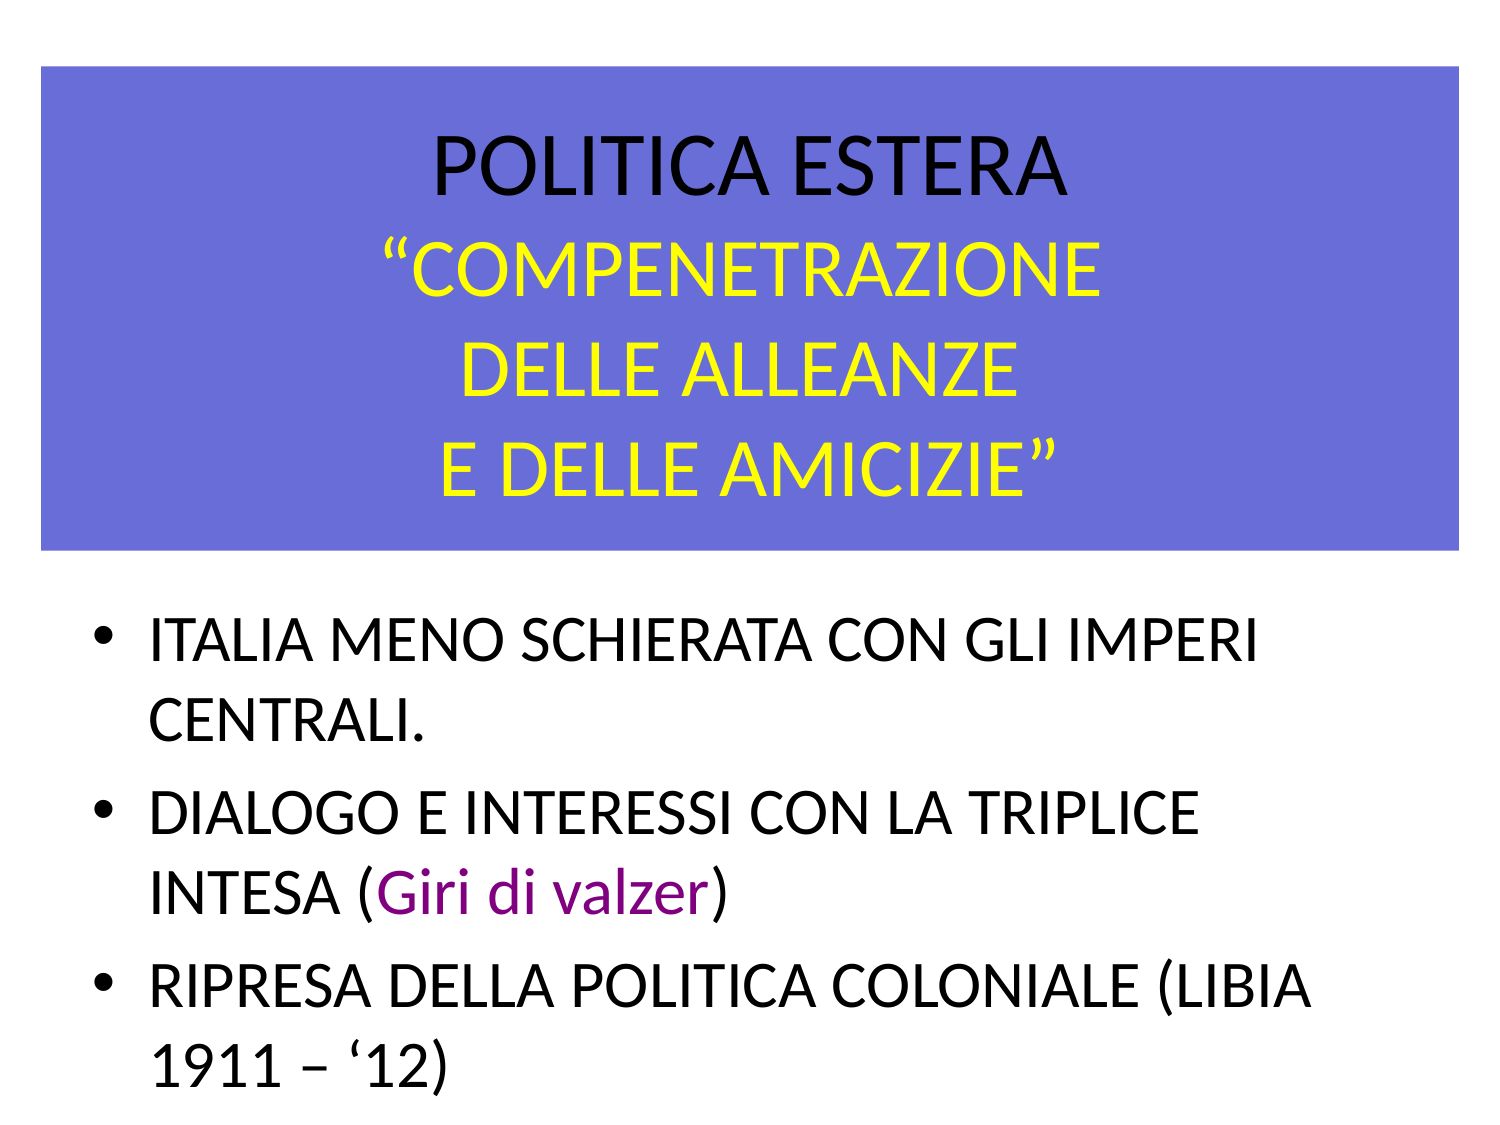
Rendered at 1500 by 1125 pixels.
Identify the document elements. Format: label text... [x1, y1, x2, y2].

title POLITICA ESTERA “COMPENETRAZIONE DELLE ALLEANZE E DELLE AMICIZIE” [41, 66, 1459, 551]
list ITALIA MENO SCHIERATA CON GLI IMPERI CENTRALI. DIALOGO E INTERESSI CON LA TRIPLICE INTESA (Giri di valzer) RIPRESA DELLA POLITICA COLONIALE (LIBIA 1911 – ‘12) [76, 587, 1352, 1125]
